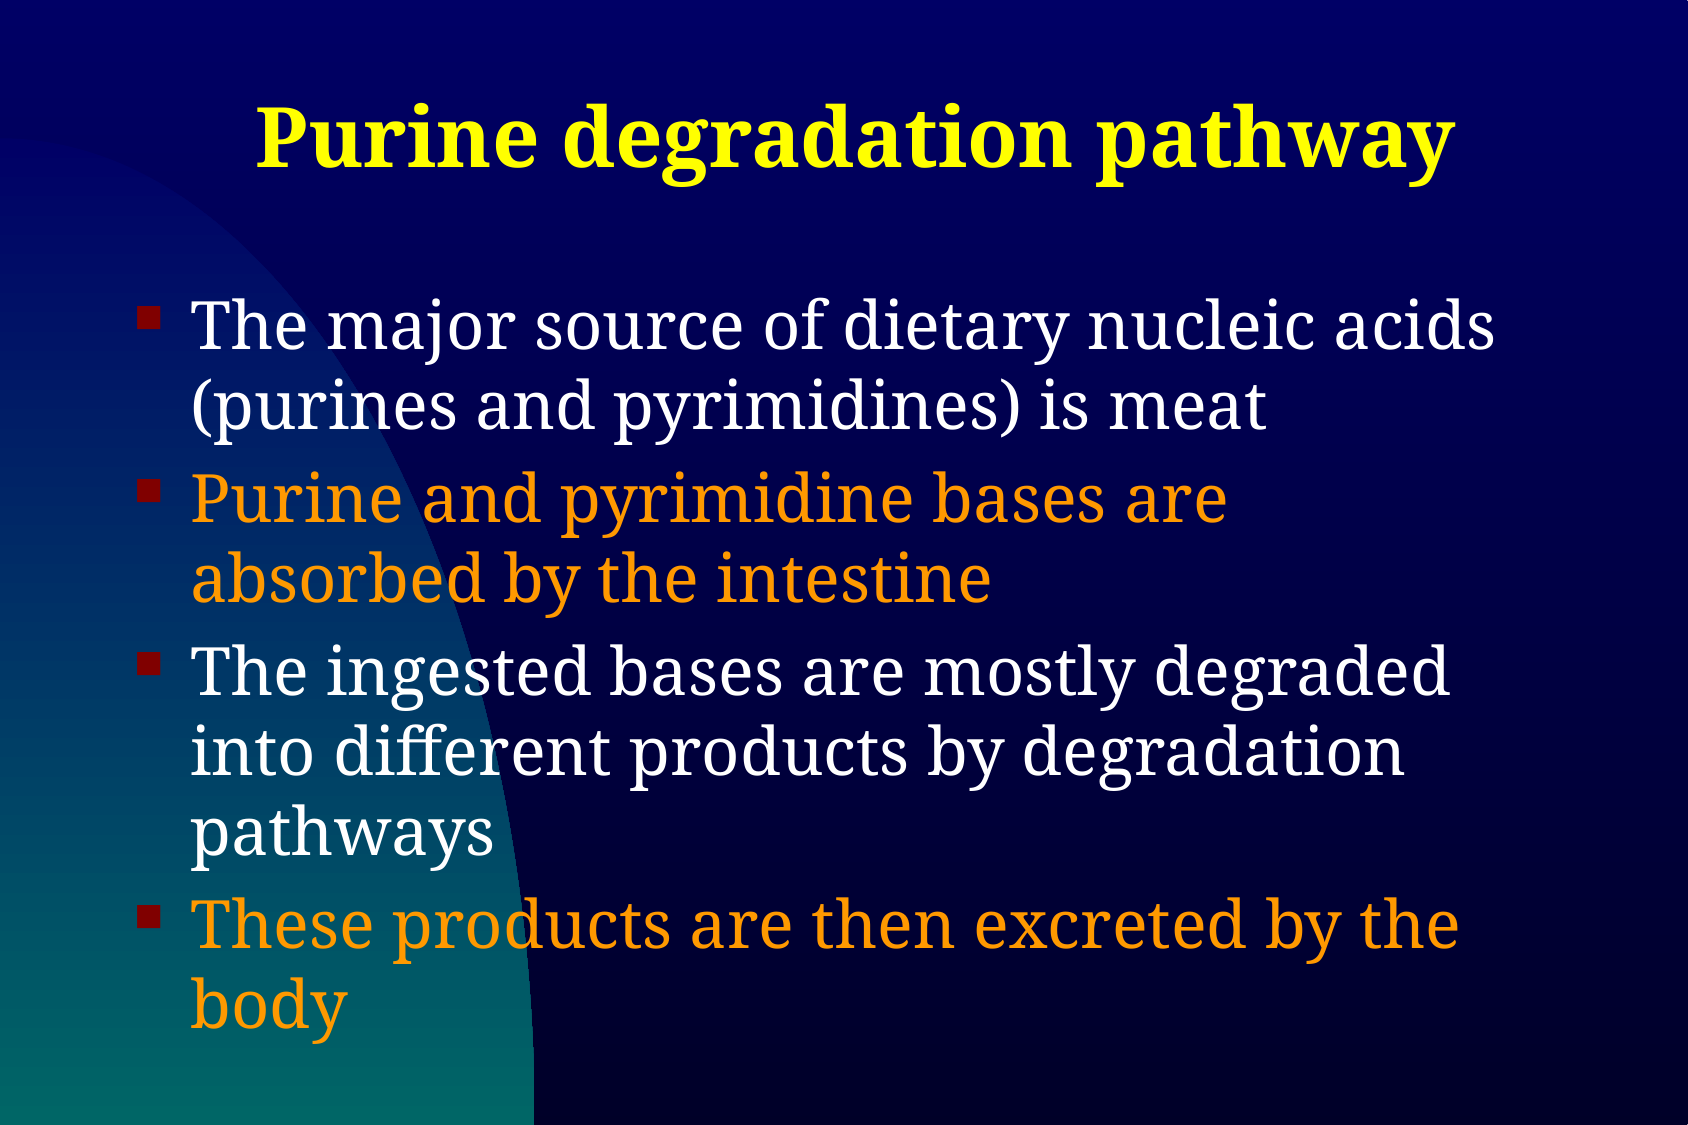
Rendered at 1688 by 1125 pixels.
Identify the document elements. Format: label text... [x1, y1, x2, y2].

list The major source of dietary nucleic acids (purines and pyrimidines) is meat Purine and pyrimidine bases are absorbed by the intestine The ingested bases are mostly degraded into different products by degradation pathways These products are then excreted by the body [118, 275, 1550, 1000]
title Purine degradation pathway [181, 87, 1532, 205]
